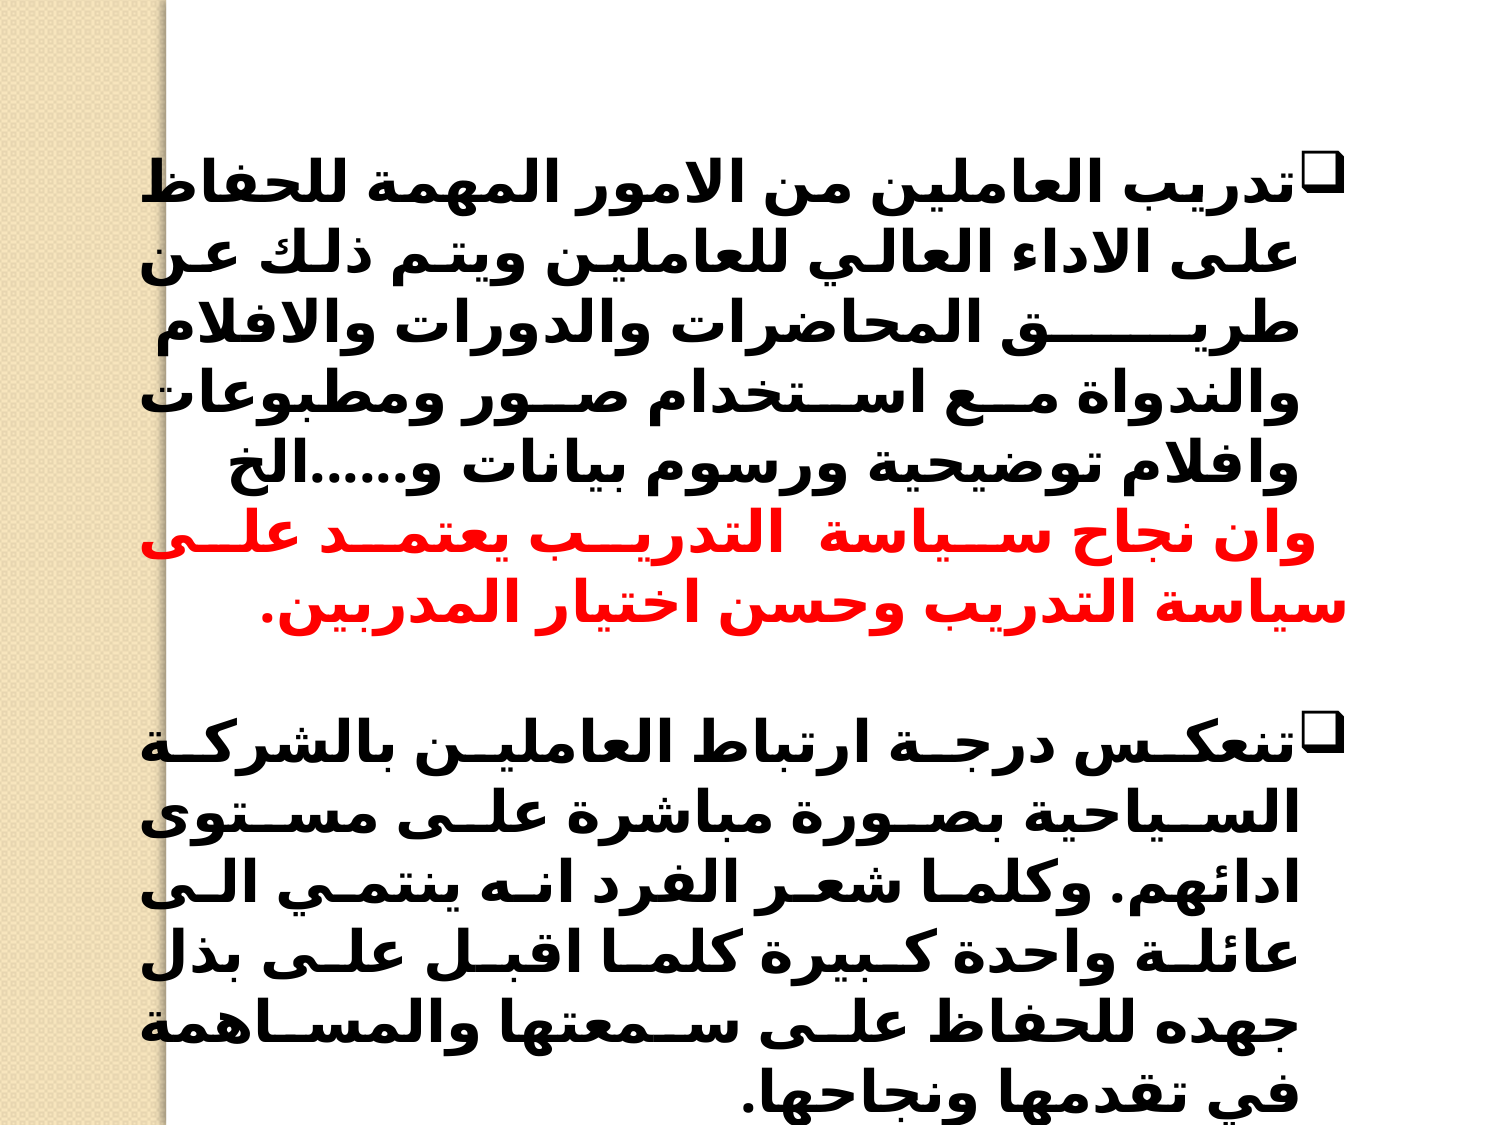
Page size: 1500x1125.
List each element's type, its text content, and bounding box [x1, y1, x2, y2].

text_box تدريب العاملين من الامور المهمة للحفاظ على الاداء العالي للعاملين ويتم ذلك عن طريق المحاضرات والدورات والافلام والندواة مع استخدام صور ومطبوعات وافلام توضيحية ورسوم بيانات و......الخ وان نجاح سياسة التدريب يعتمد على سياسة التدريب وحسن اختيار المدربين. تنعكس درجة ارتباط العاملين بالشركة السياحية بصورة مباشرة على مستوى ادائهم. وكلما شعر الفرد انه ينتمي الى عائلة واحدة كبيرة كلما اقبل على بذل جهده للحفاظ على سمعتها والمساهمة في تقدمها ونجاحها. [123, 137, 1365, 1125]
